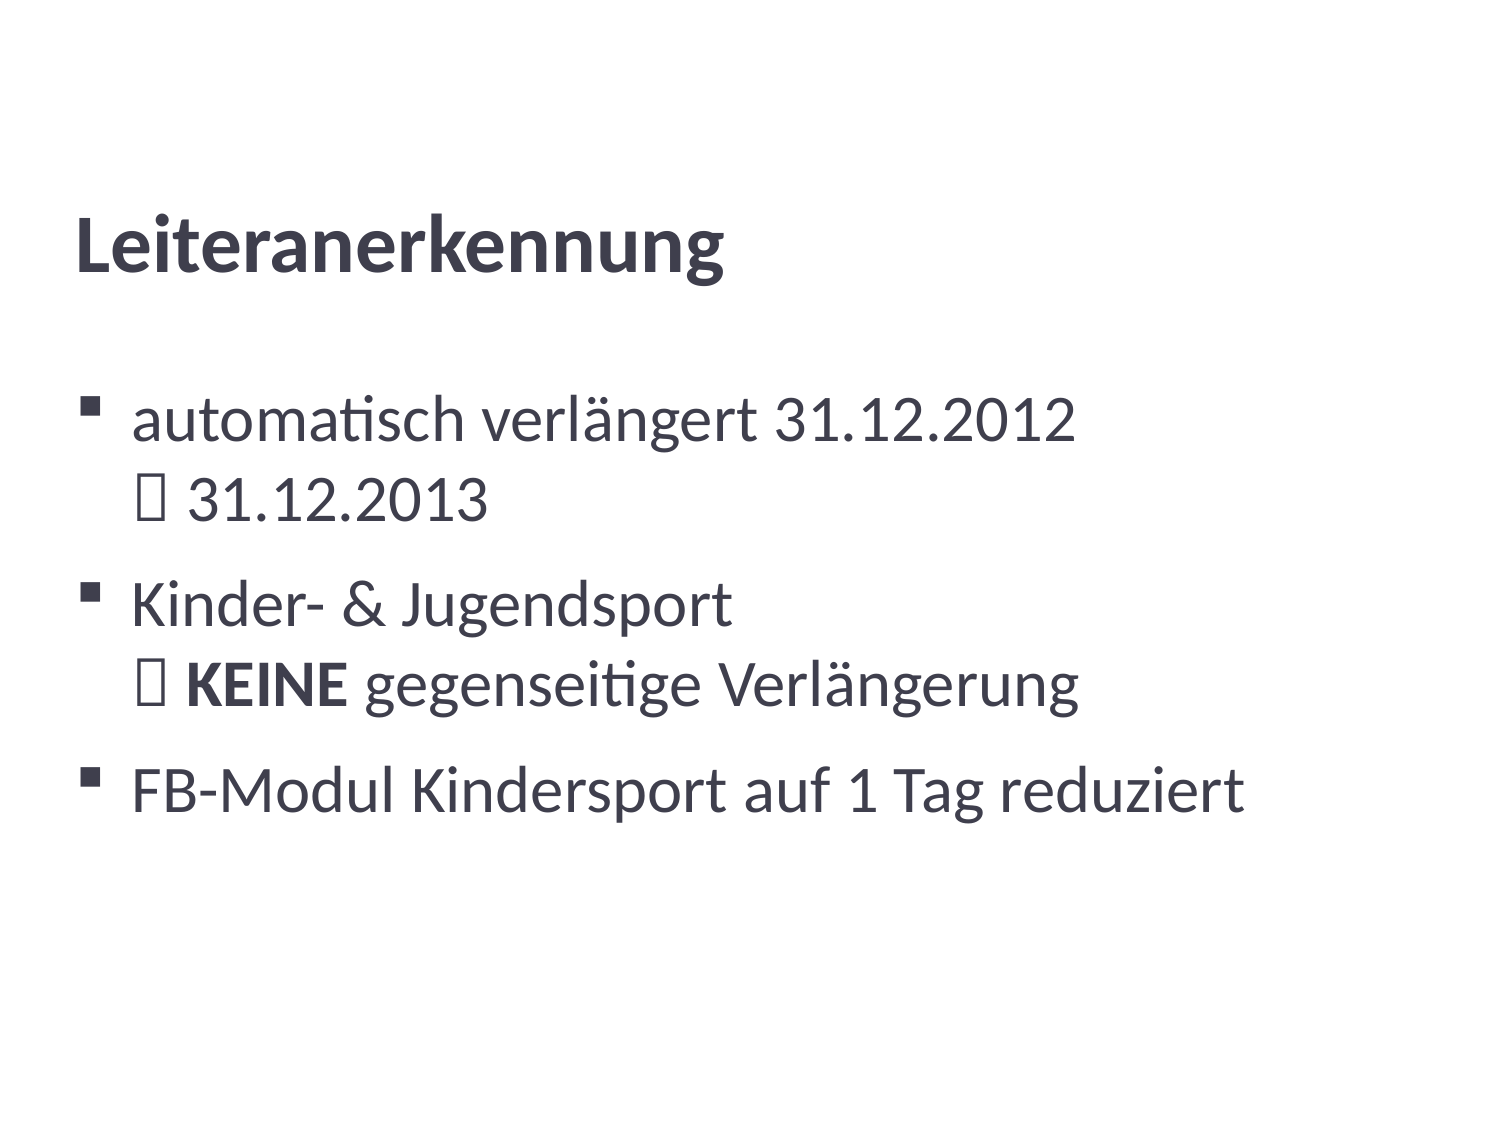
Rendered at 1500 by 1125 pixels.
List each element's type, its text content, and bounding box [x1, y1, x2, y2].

list automatisch verlängert 31.12.2012  31.12.2013 Kinder- & Jugendsport  KEINE gegenseitige Verlängerung FB-Modul Kindersport auf 1 Tag reduziert [75, 366, 1425, 1047]
title Leiteranerkennung [75, 164, 1425, 315]
